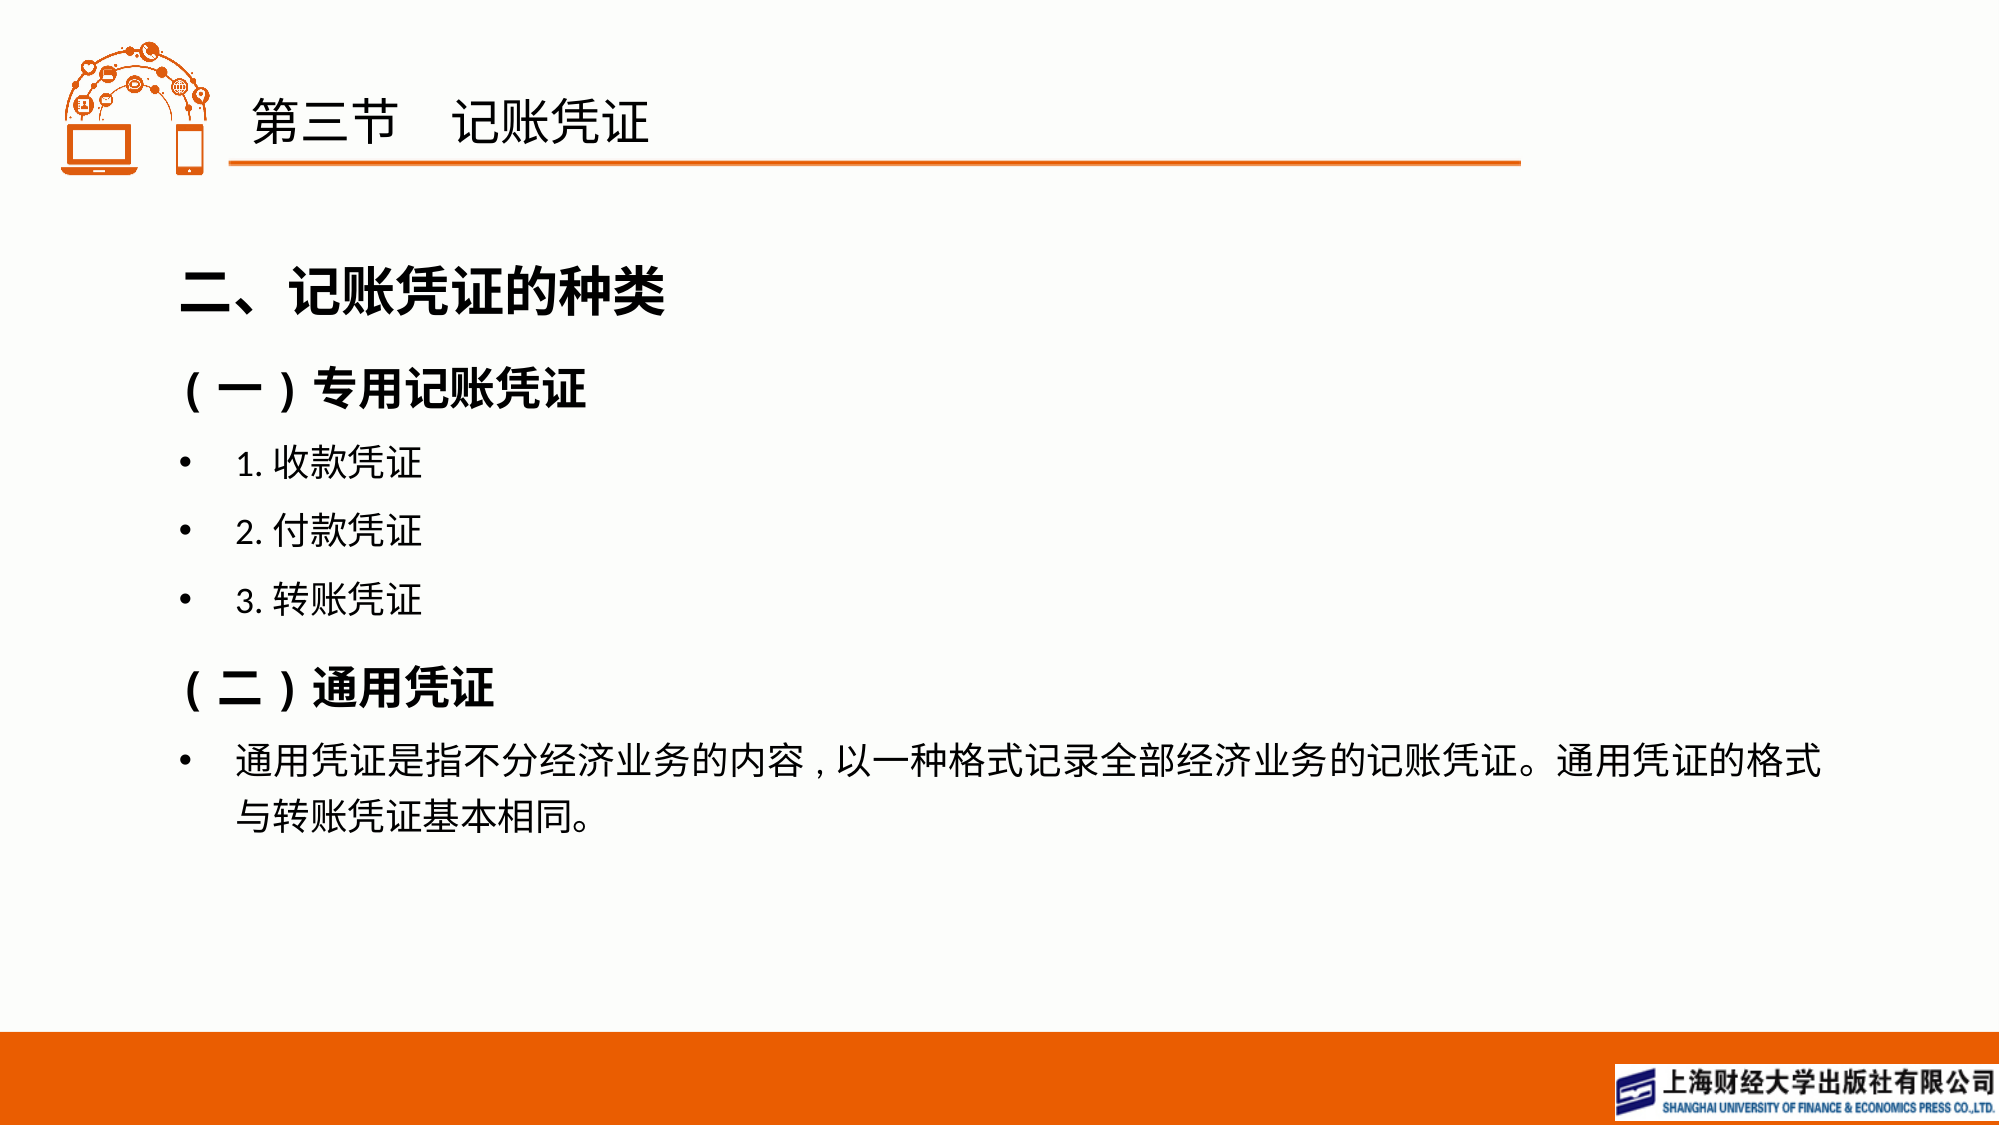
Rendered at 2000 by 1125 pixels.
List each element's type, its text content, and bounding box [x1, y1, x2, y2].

picture [0, 0, 2000, 1125]
list 二、记账凭证的种类 (一)专用记账凭证 1.收款凭证 2.付款凭证 3.转账凭证 (二)通用凭证 通用凭证是指不分经济业务的内容,以一种格式记录全部经济业务的记账凭证。通用凭证的格式与转账凭证基本相同。 [163, 227, 1839, 1049]
title 第三节 记账凭证 [235, 82, 1605, 189]
